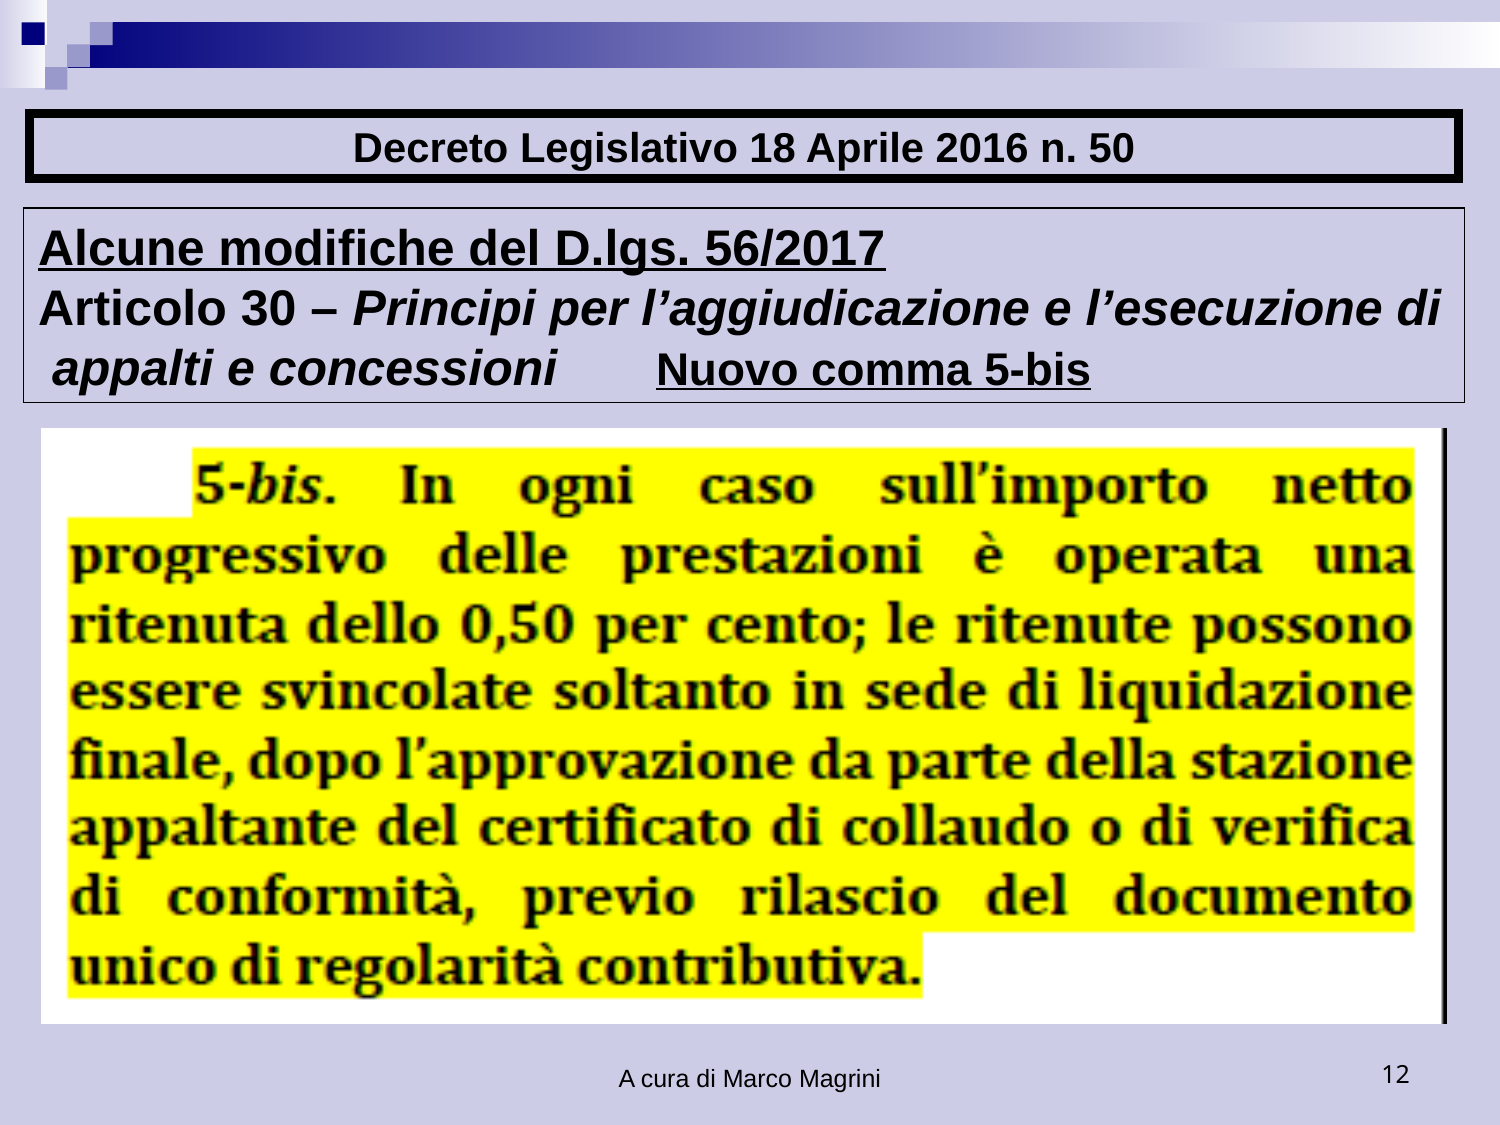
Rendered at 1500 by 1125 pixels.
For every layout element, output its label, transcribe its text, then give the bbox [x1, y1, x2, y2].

slide_number 12 [1074, 1032, 1425, 1100]
picture [41, 428, 1448, 1024]
text_box Alcune modifiche del D.lgs. 56/2017 Articolo 30 – Principi per l’aggiudicazione e l’esecuzione di appalti e concessioni Nuovo comma 5-bis [23, 207, 1465, 403]
footer A cura di Marco Magrini [512, 1032, 988, 1100]
text_box Decreto Legislativo 18 Aprile 2016 n. 50 [29, 113, 1459, 179]
